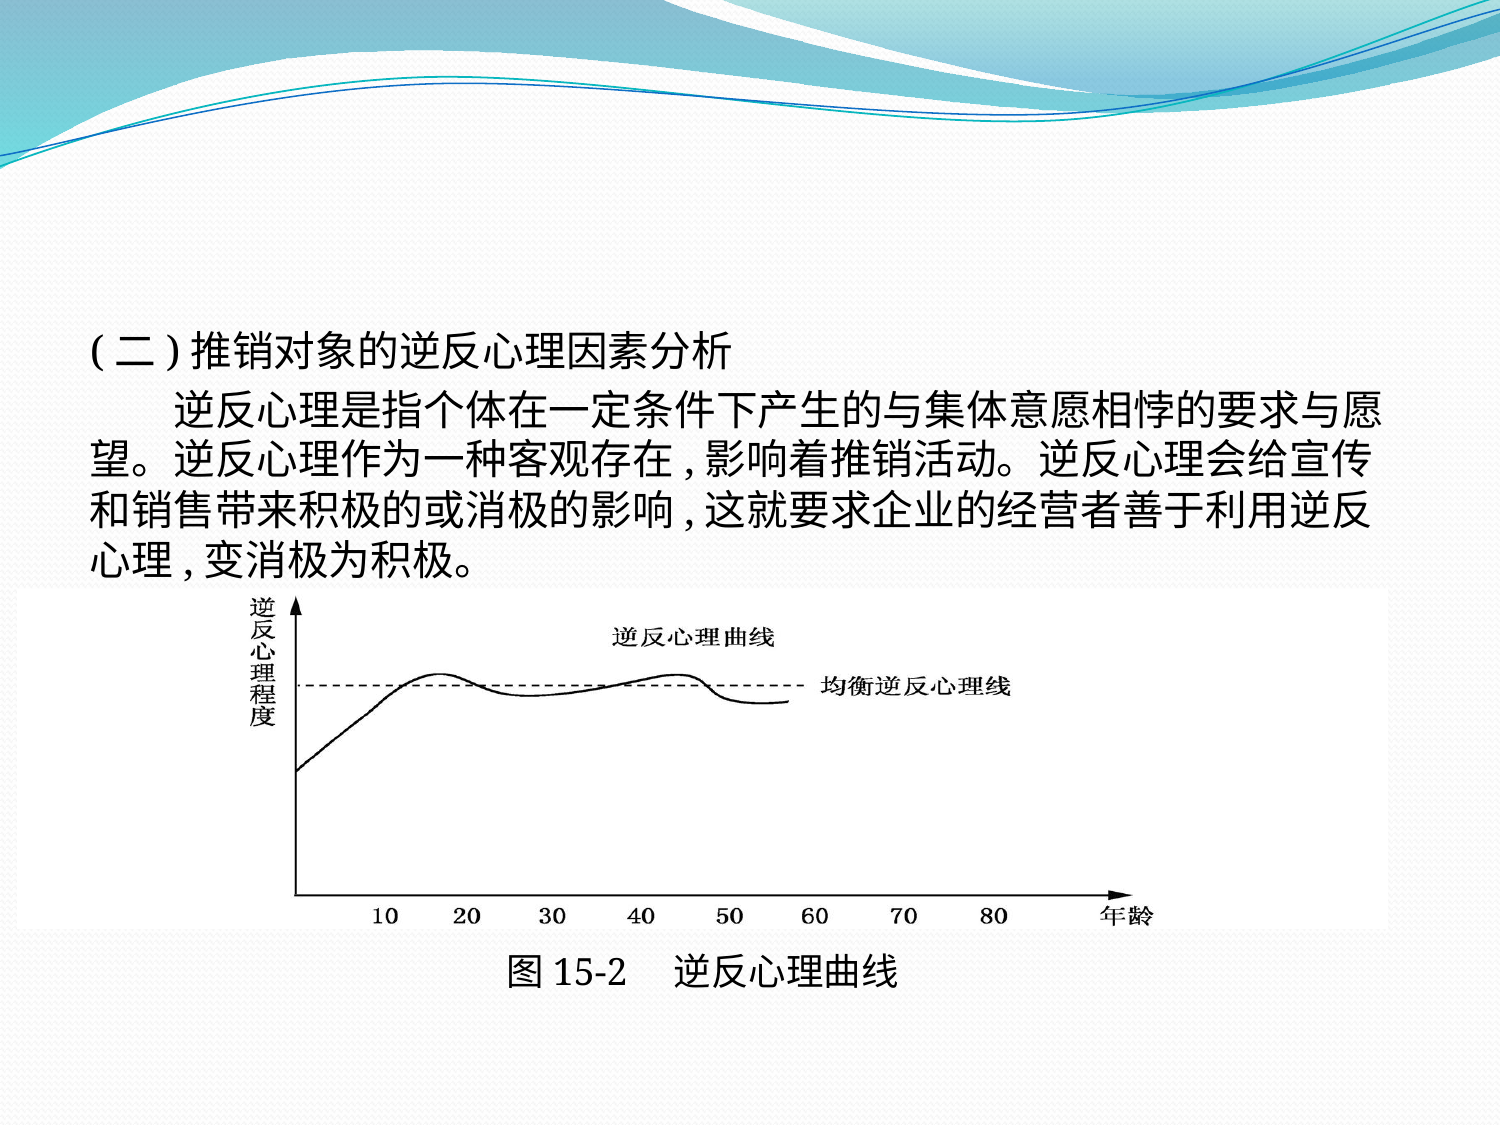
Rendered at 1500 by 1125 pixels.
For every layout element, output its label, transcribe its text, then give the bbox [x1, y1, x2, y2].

list (二)推销对象的逆反心理因素分析 逆反心理是指个体在一定条件下产生的与集体意愿相悖的要求与愿望。逆反心理作为一种客观存在,影响着推销活动。逆反心理会给宣传和销售带来积极的或消极的影响,这就要求企业的经营者善于利用逆反心理,变消极为积极。 [75, 317, 1425, 1038]
picture [17, 588, 1389, 929]
text_box 图15-2 逆反心理曲线 [491, 943, 914, 1001]
